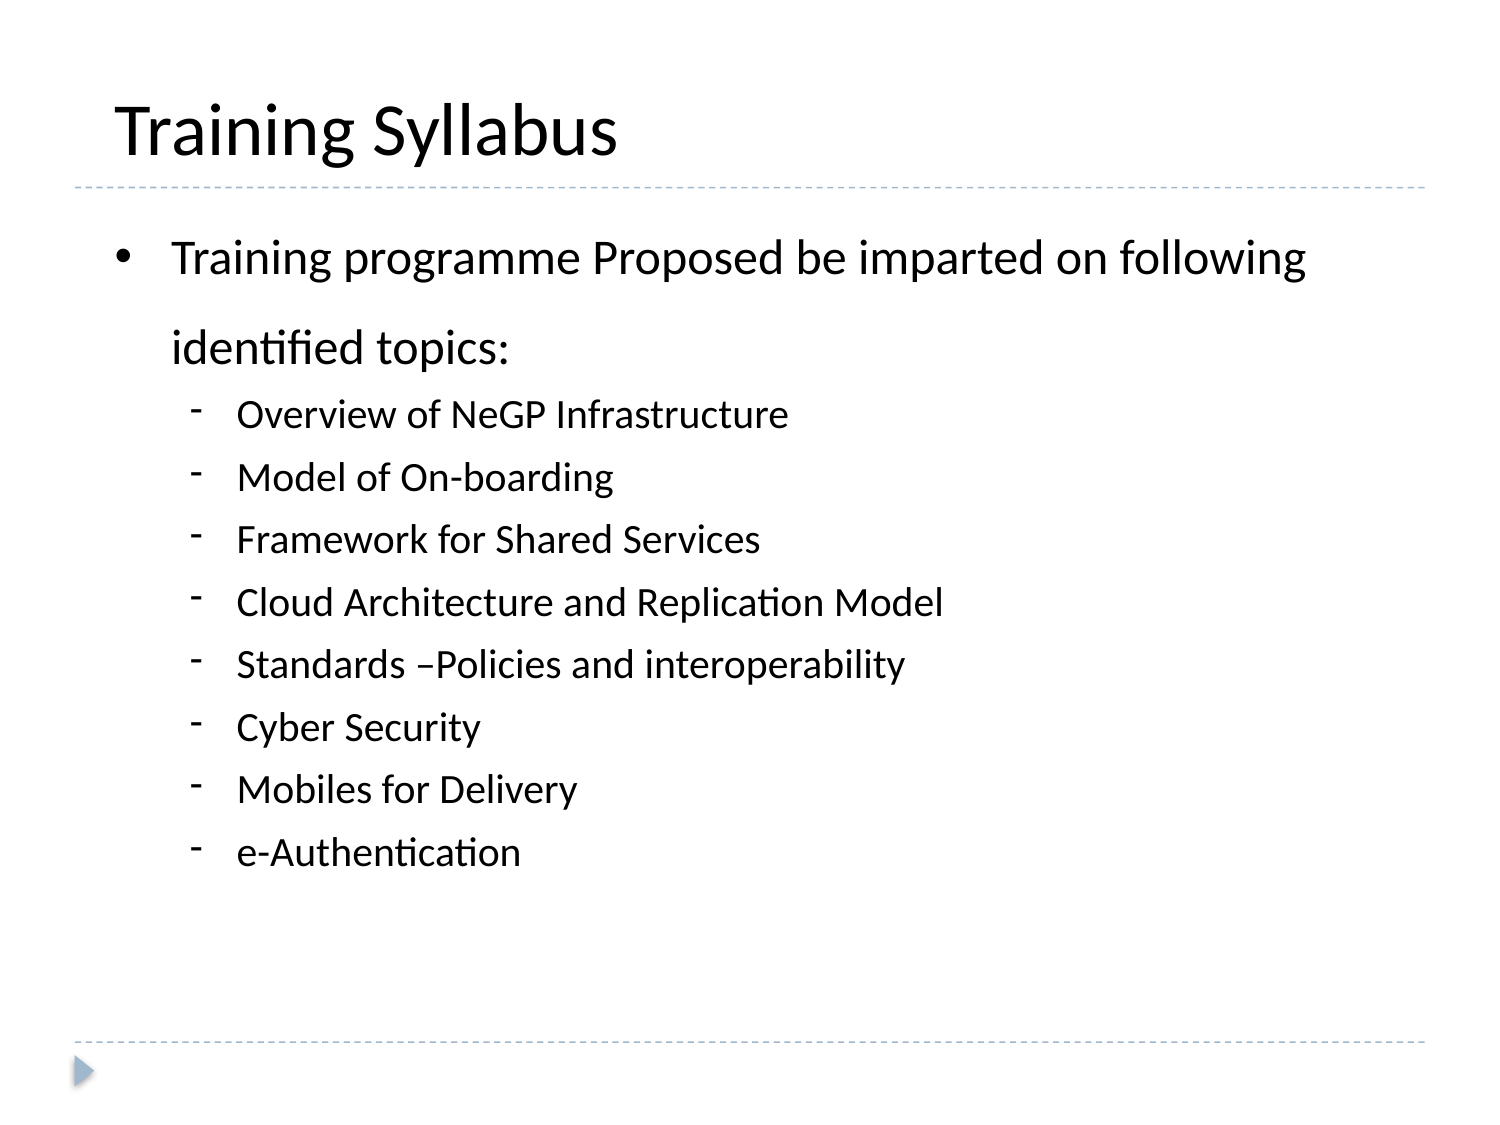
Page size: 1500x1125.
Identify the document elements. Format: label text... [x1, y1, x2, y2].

text_box Training programme Proposed be imparted on following identified topics: Overview of NeGP Infrastructure Model of On-boarding Framework for Shared Services Cloud Architecture and Replication Model Standards –Policies and interoperability Cyber Security Mobiles for Delivery e-Authentication [99, 187, 1450, 1088]
text_box Training Syllabus [99, 75, 1450, 175]
